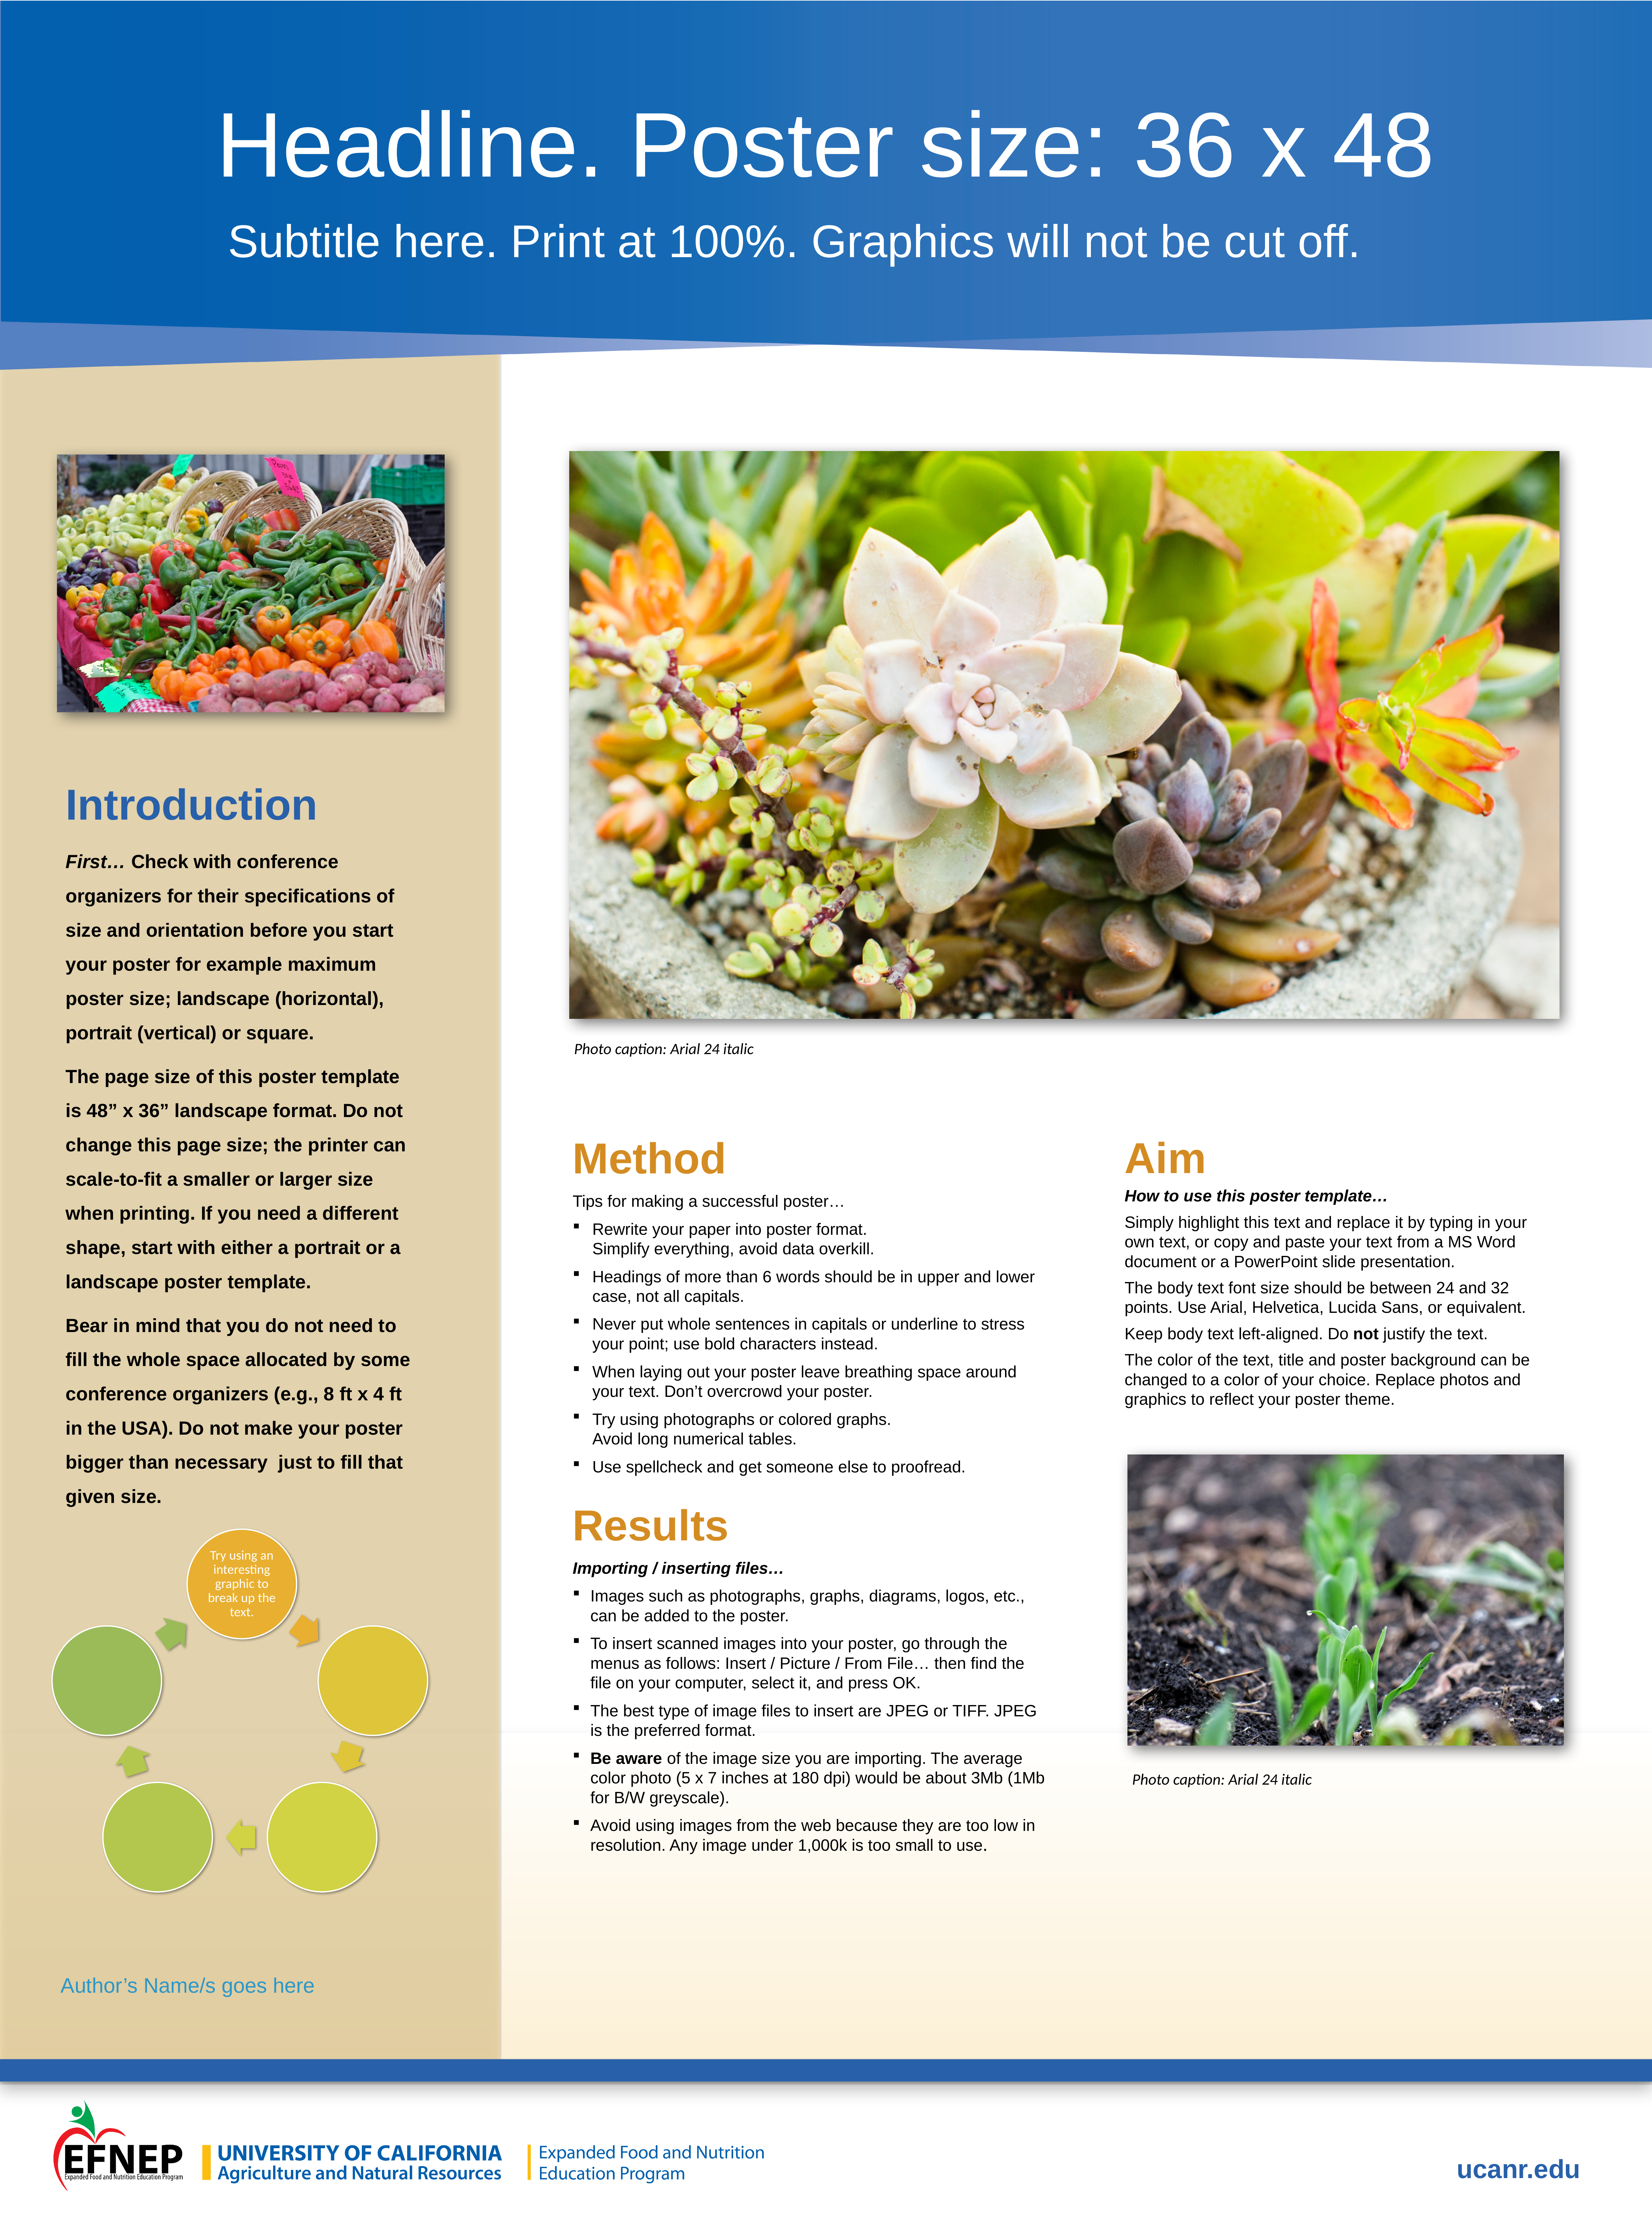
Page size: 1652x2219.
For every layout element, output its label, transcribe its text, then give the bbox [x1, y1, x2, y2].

text_box Aim How to use this poster template… Simply highlight this text and replace it by typing in your own text, or copy and paste your text from a MS Word document or a PowerPoint slide presentation. The body text font size should be between 24 and 32 points. Use Arial, Helvetica, Lucida Sans, or equivalent. Keep body text left-aligned. Do not justify the text. The color of the text, title and poster background can be changed to a color of your choice. Replace photos and graphics to reflect your poster theme. [1120, 1127, 1556, 1411]
text_box [0, 2059, 1652, 2082]
text_box ucanr.edu [1037, 2149, 1585, 2186]
text_box Method Tips for making a successful poster… Rewrite your paper into poster format. Simplify everything, avoid data overkill. Headings of more than 6 words should be in upper and lower case, not all capitals. Never put whole sentences in capitals or underline to stress your point; use bold characters instead. When laying out your poster leave breathing space around your text. Don’t overcrowd your poster. Try using photographs or colored graphs. Avoid long numerical tables. Use spellcheck and get someone else to proofread. Results Importing / inserting files… Images such as photographs, graphs, diagrams, logos, etc., can be added to the poster. To insert scanned images into your poster, go through the menus as follows: Insert / Picture / From File… then find the file on your computer, select it, and press OK. The best type of image files to insert are JPEG or TIFF. JPEG is the preferred format. Be aware of the image size you are importing. The average color photo (5 x 7 inches at 180 dpi) would be about 3Mb (1Mb for B/W greyscale). Avoid using images from the web because they are too low in resolution. Any image under 1,000k is too small to use. [547, 1104, 1073, 1901]
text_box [52, 1456, 428, 1965]
text_box Photo caption: Arial 24 italic [569, 1036, 1538, 1060]
picture [57, 455, 445, 712]
text_box Author’s Name/s goes here [42, 1953, 445, 2019]
picture [1127, 1454, 1564, 1746]
picture [0, 1, 1652, 382]
text_box [502, 1733, 1652, 2058]
text_box [0, 385, 500, 2058]
picture [52, 2099, 783, 2192]
text_box Introduction First… Check with conference organizers for their specifications of size and orientation before you start your poster for example maximum poster size; landscape (horizontal), portrait (vertical) or square. The page size of this poster template is 48” x 36” landscape format. Do not change this page size; the printer can scale-to-fit a smaller or larger size when printing. If you need a different shape, start with either a portrait or a landscape poster template. Bear in mind that you do not need to fill the whole space allocated by some conference organizers (e.g., 8 ft x 4 ft in the USA). Do not make your poster bigger than necessary just to fill that given size. [41, 738, 445, 1545]
picture [569, 451, 1559, 1019]
text_box Photo caption: Arial 24 italic [1127, 1766, 1652, 1790]
